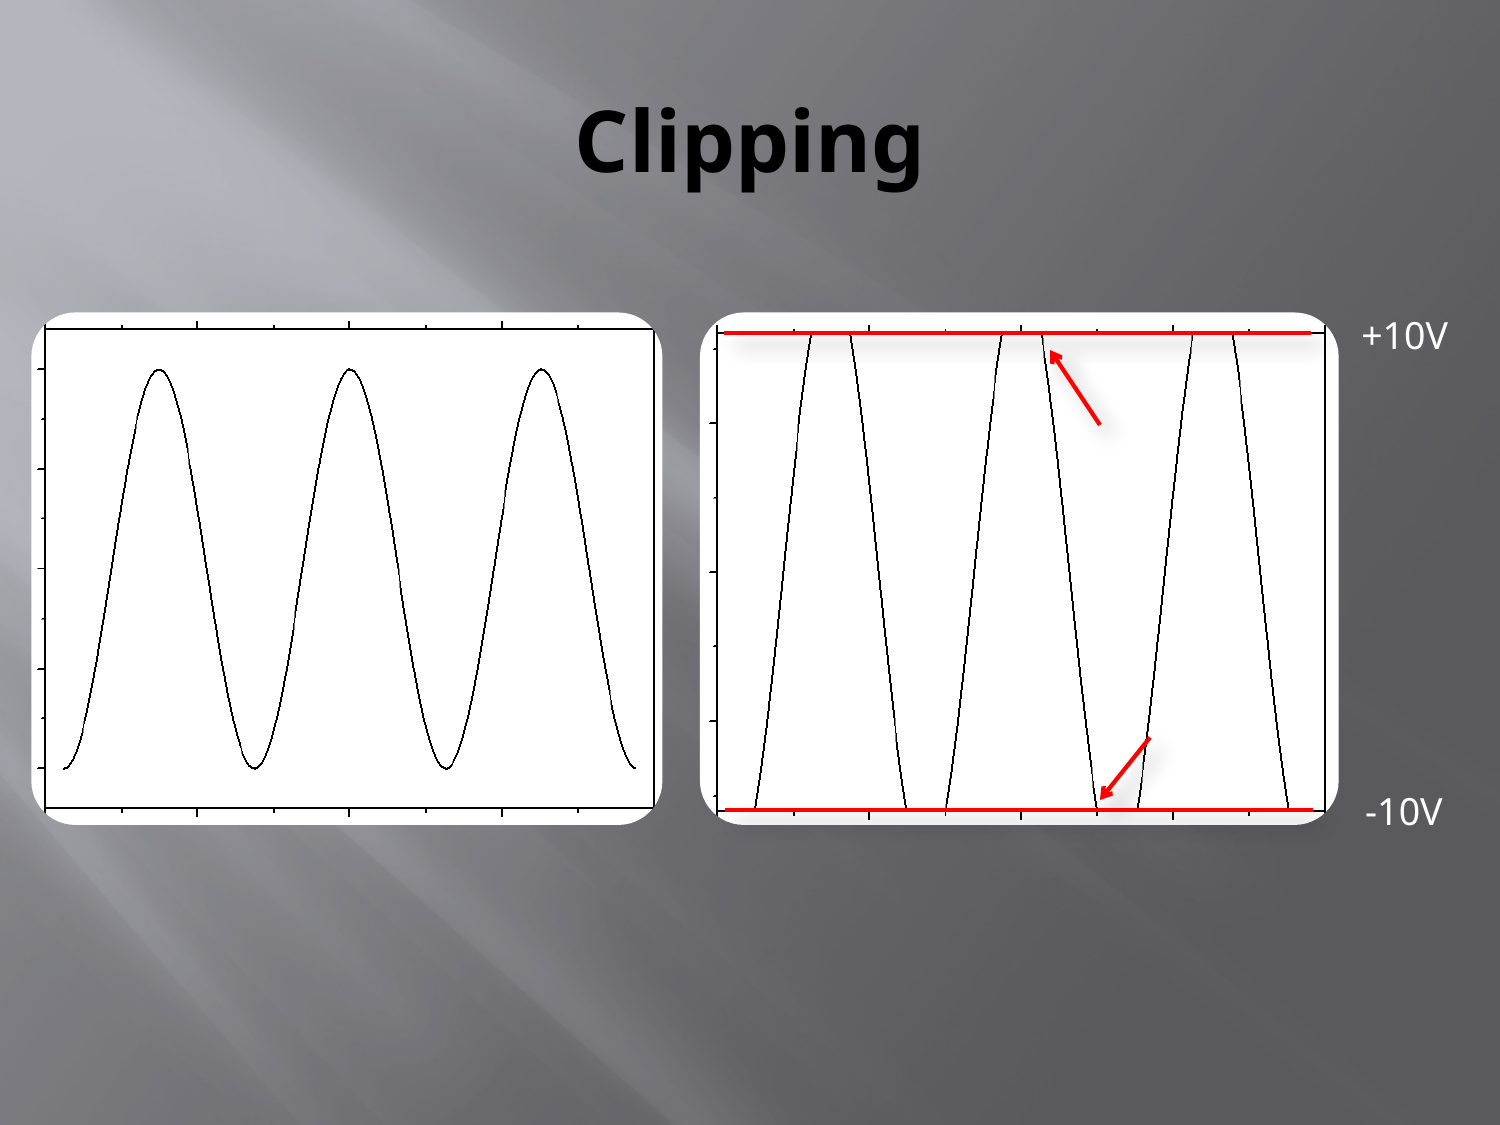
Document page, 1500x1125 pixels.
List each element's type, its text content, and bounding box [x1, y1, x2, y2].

title Clipping [75, 45, 1425, 233]
picture [31, 312, 663, 826]
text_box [1093, 743, 1157, 794]
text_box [1037, 362, 1113, 413]
picture [699, 312, 1339, 826]
text_box +10V [1346, 304, 1464, 365]
text_box -10V [1380, 780, 1458, 841]
